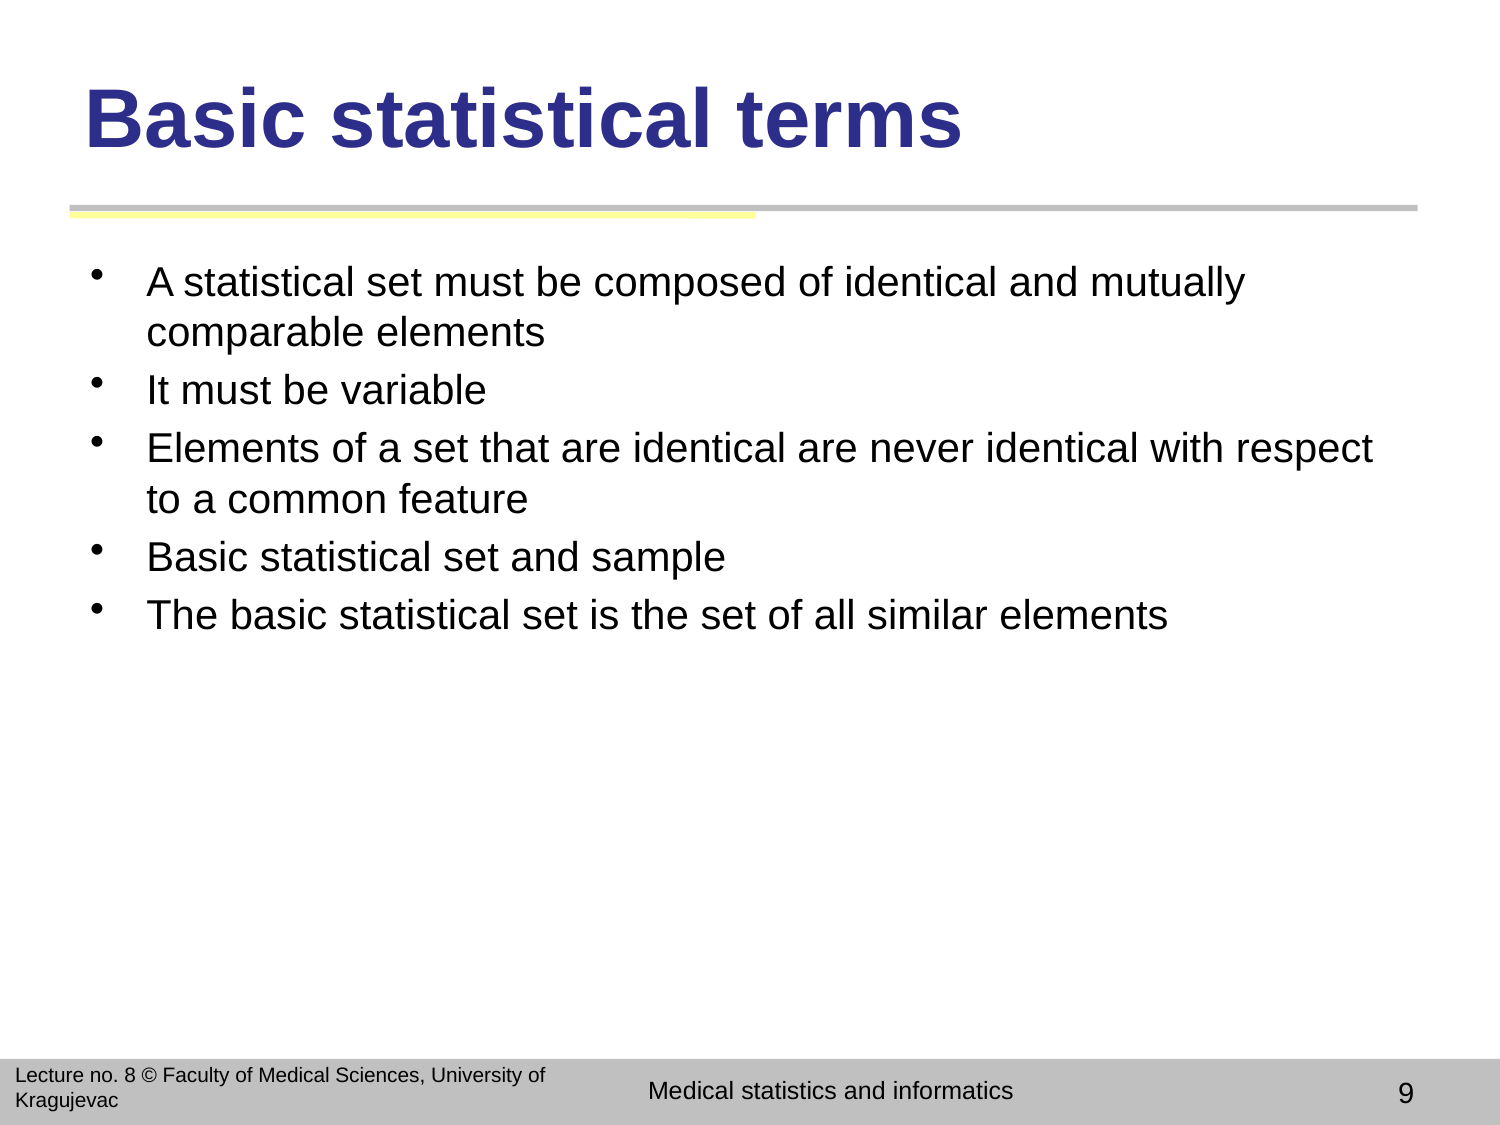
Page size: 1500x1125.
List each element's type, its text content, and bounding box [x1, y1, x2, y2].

list A statistical set must be composed of identical and mutually comparable elements It must be variable Elements of a set that are identical are never identical with respect to a common feature Basic statistical set and sample The basic statistical set is the set of all similar elements [74, 246, 1426, 1023]
slide_number 9 [1164, 1066, 1430, 1125]
slide_number Lecture no. 8 © Faculty of Medical Sciences, University of Kragujevac [0, 1053, 614, 1108]
footer Medical statistics and informatics [512, 1066, 1151, 1125]
title Basic statistical terms [69, 19, 1426, 208]
